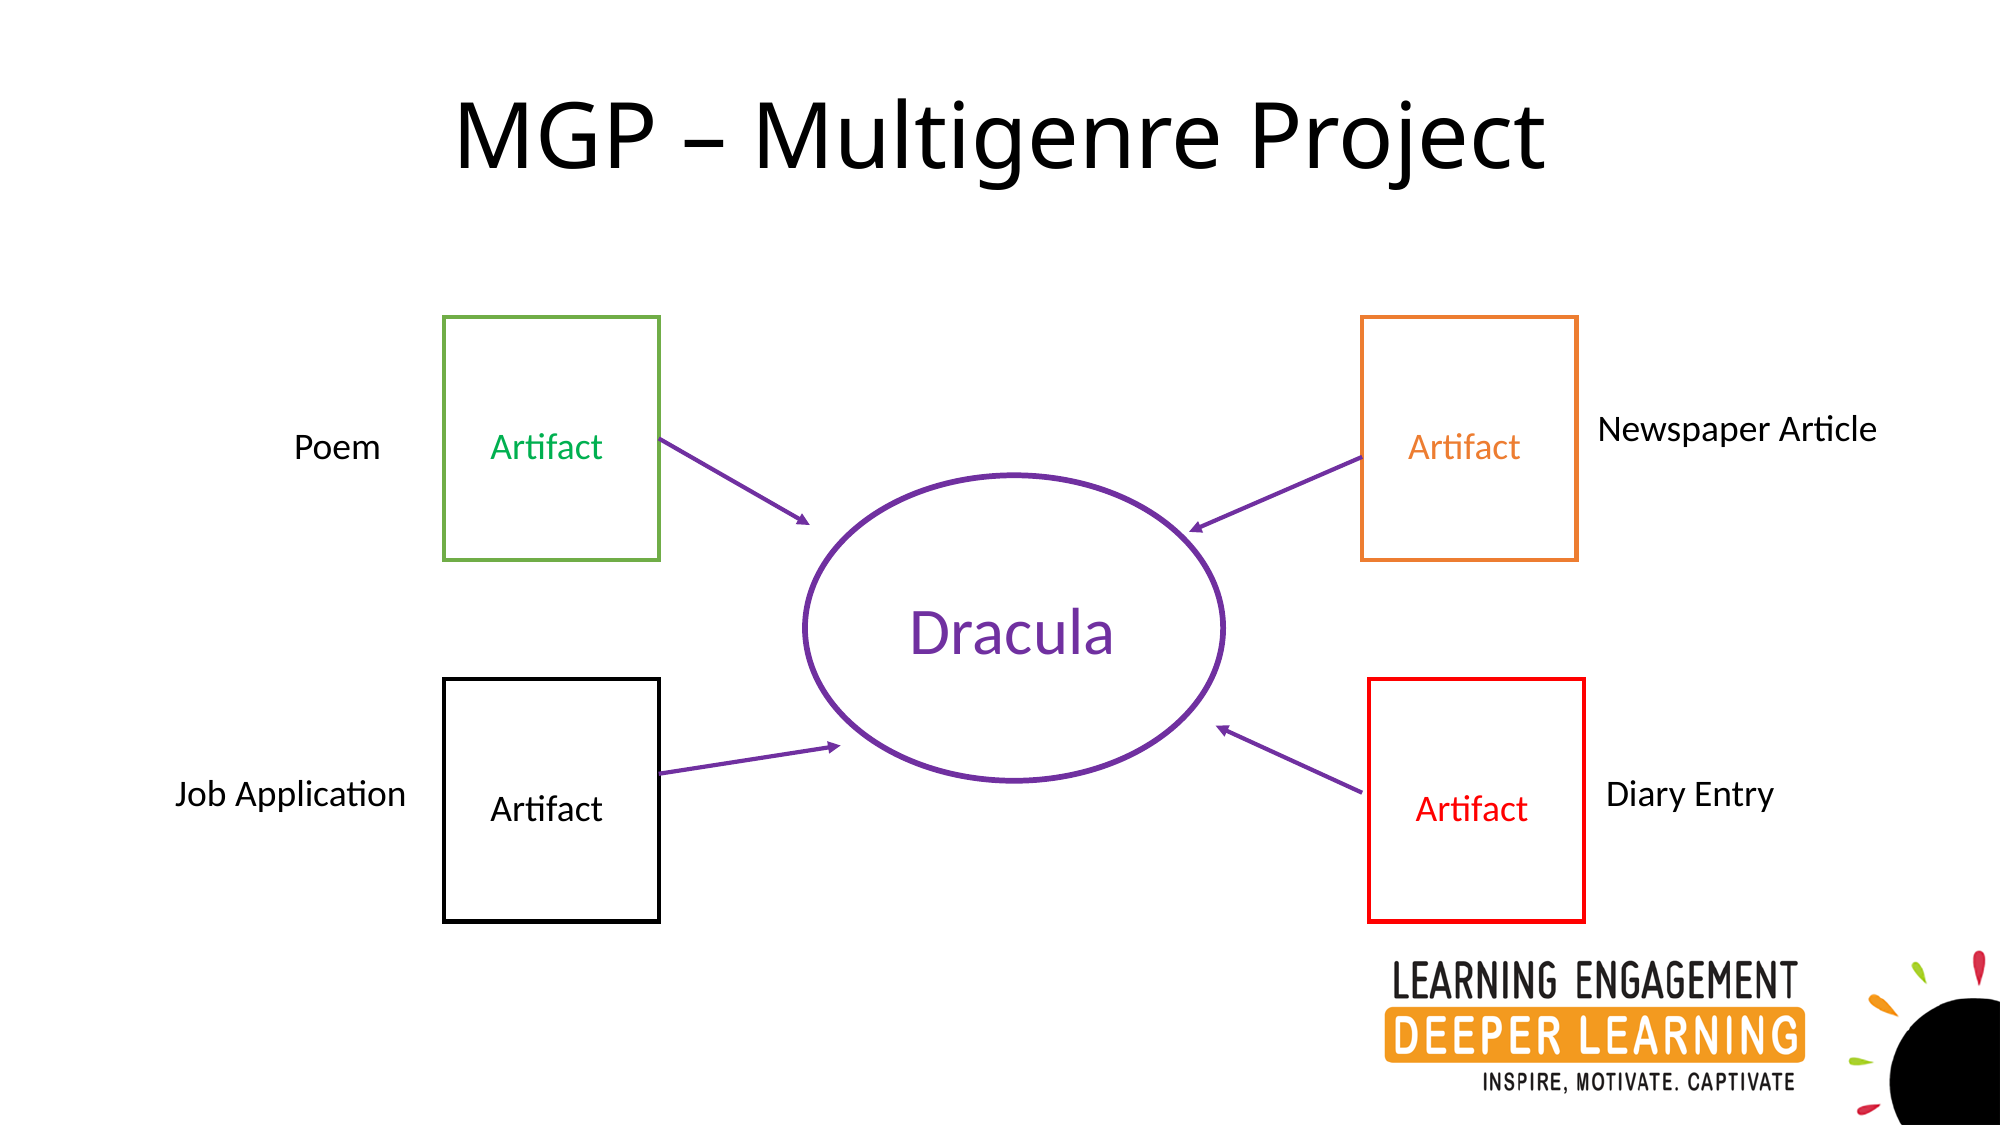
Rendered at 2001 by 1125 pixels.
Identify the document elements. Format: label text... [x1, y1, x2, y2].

text_box [1368, 678, 1585, 922]
text_box Newspaper Article [1582, 396, 1915, 456]
text_box Artifact [457, 414, 650, 475]
text_box Artifact [1369, 776, 1575, 837]
text_box [803, 594, 809, 662]
text_box [443, 316, 660, 561]
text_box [658, 745, 841, 774]
text_box [443, 678, 660, 922]
text_box Job Application [160, 761, 457, 822]
picture [1369, 936, 2000, 1125]
title MGP – Multigenre Project [137, 59, 1863, 218]
text_box Diary Entry [1591, 761, 1833, 822]
text_box [1216, 585, 1225, 671]
text_box [814, 676, 1214, 782]
text_box Poem [279, 414, 457, 475]
text_box Artifact [1361, 414, 1567, 475]
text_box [1215, 725, 1363, 793]
text_box Artifact [444, 776, 650, 837]
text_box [1188, 456, 1363, 532]
text_box [814, 474, 1214, 580]
text_box [1361, 316, 1577, 561]
text_box Dracula [809, 580, 1216, 676]
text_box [658, 438, 810, 525]
